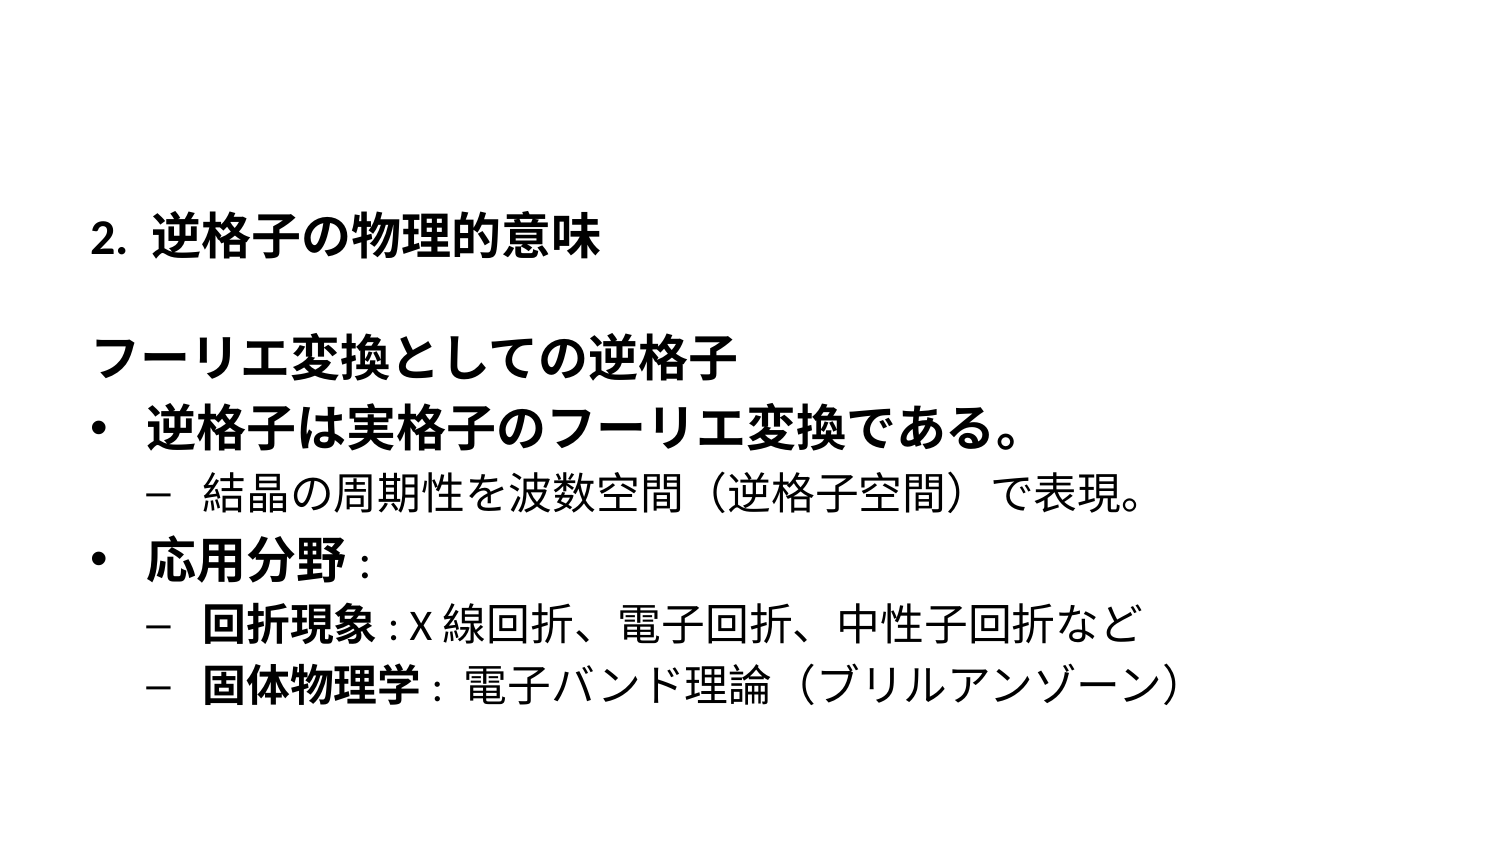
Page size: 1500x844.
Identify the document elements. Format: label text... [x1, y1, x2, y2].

list 2. 逆格子の物理的意味 フーリエ変換としての逆格子 逆格子は実格子のフーリエ変換である。 結晶の周期性を波数空間（逆格子空間）で表現。 応用分野: 回折現象: X線回折、電子回折、中性子回折など 固体物理学: 電子バンド理論（ブリルアンゾーン） [75, 196, 1425, 754]
